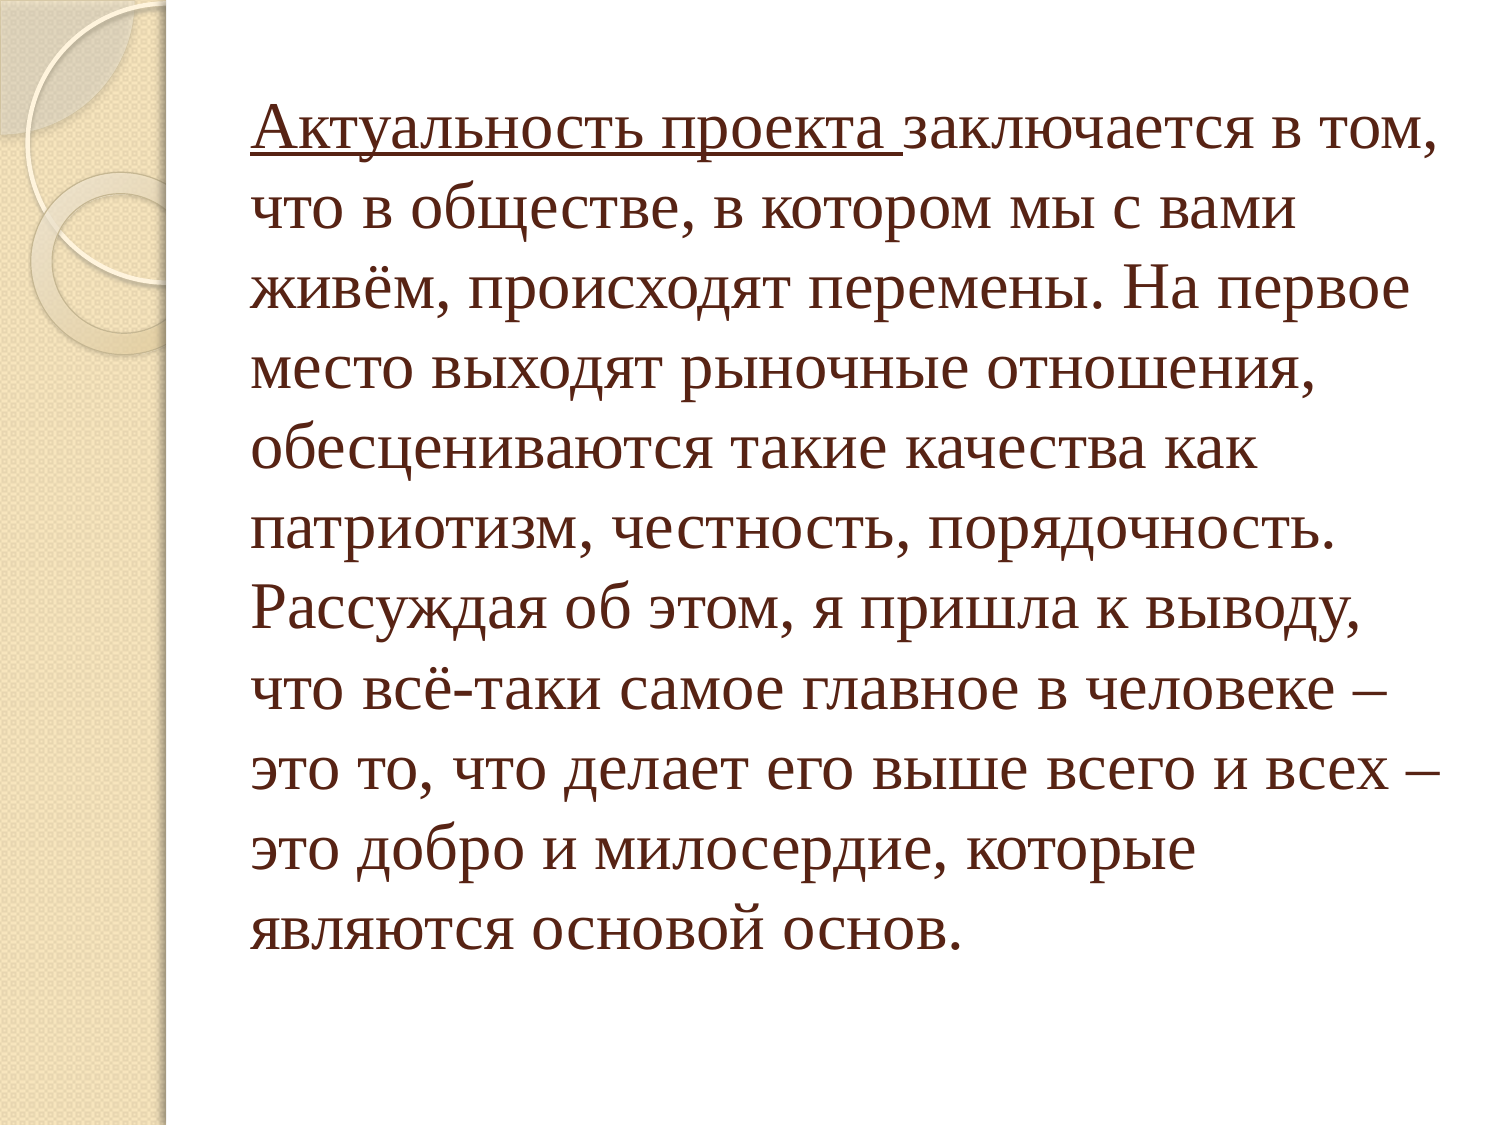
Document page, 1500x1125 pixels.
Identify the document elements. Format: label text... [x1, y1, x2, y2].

title Актуальность проекта заключается в том, что в обществе, в котором мы с вами живём, происходят перемены. На первое место выходят рыночные отношения, обесцениваются такие качества как патриотизм, честность, порядочность. Рассуждая об этом, я пришла к выводу, что всё-таки самое главное в человеке – это то, что делает его выше всего и всех – это добро и милосердие, которые являются основой основ. [235, 45, 1466, 1000]
